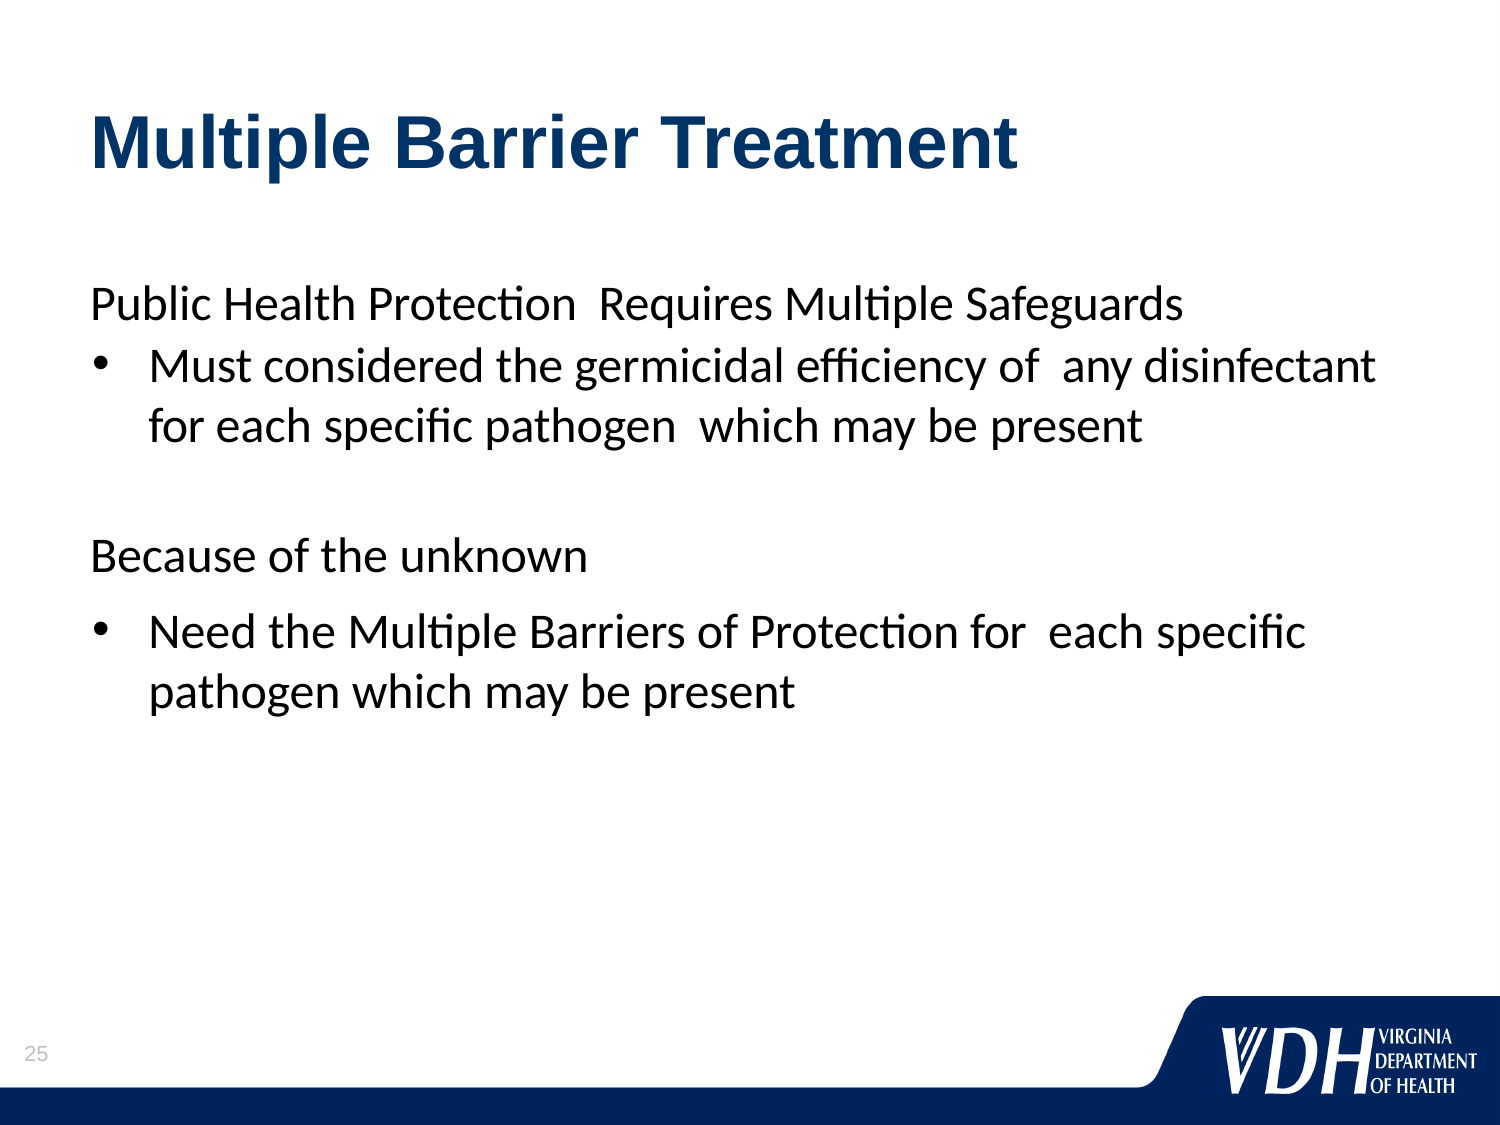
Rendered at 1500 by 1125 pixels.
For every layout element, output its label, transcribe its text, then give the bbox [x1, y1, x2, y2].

list Public Health Protection Requires Multiple Safeguards Must considered the germicidal efficiency of any disinfectant for each specific pathogen which may be present Because of the unknown Need the Multiple Barriers of Protection for each specific pathogen which may be present [75, 262, 1425, 1050]
slide_number 25 [9, 1025, 104, 1080]
picture [0, 0, 1500, 1125]
title Multiple Barrier Treatment [75, 45, 1425, 233]
